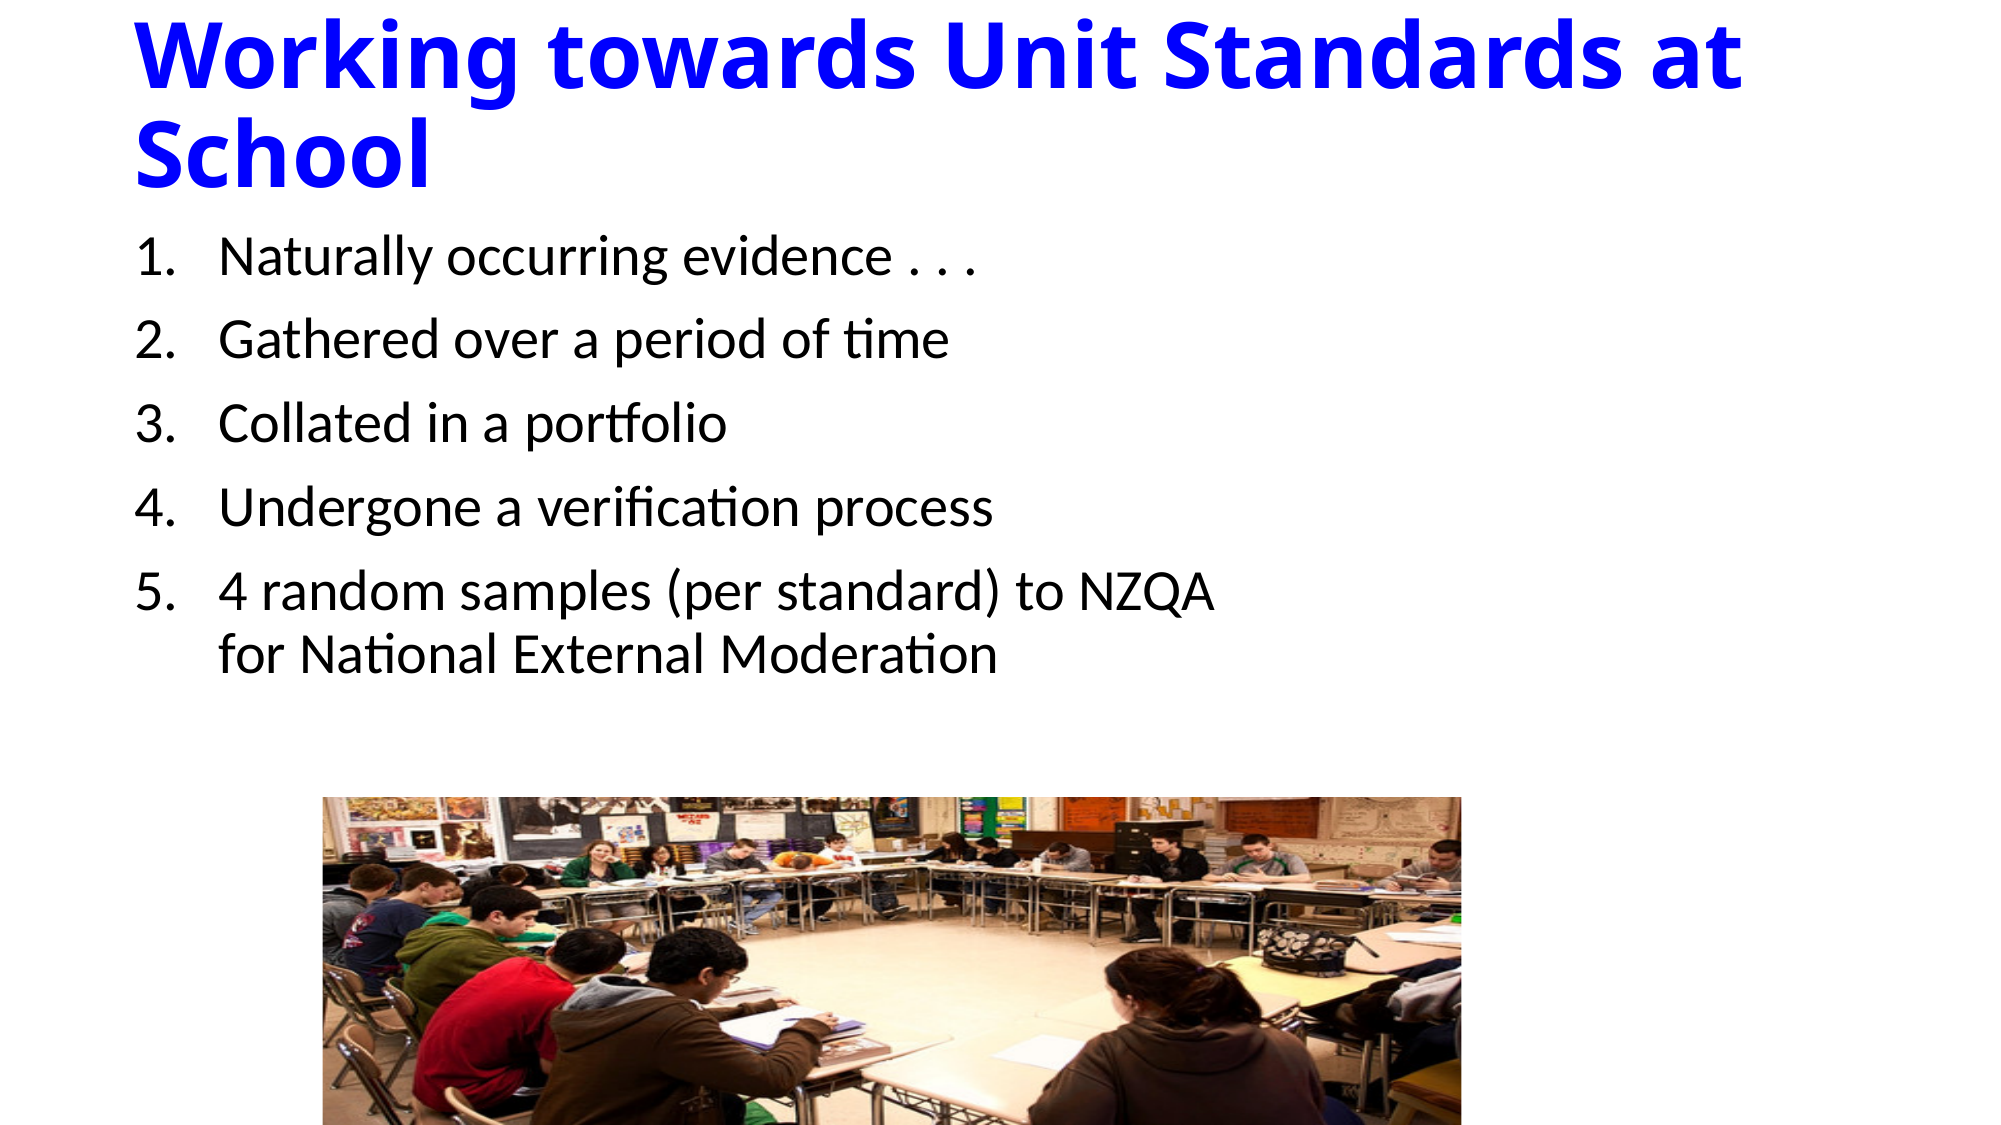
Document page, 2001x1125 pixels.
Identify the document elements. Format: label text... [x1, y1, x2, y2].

picture [322, 797, 1462, 1125]
list Naturally occurring evidence . . . Gathered over a period of time Collated in a portfolio Undergone a verification process 4 random samples (per standard) to NZQA for National External Moderation [119, 217, 1845, 932]
title Working towards Unit Standards at School [119, 0, 1845, 217]
